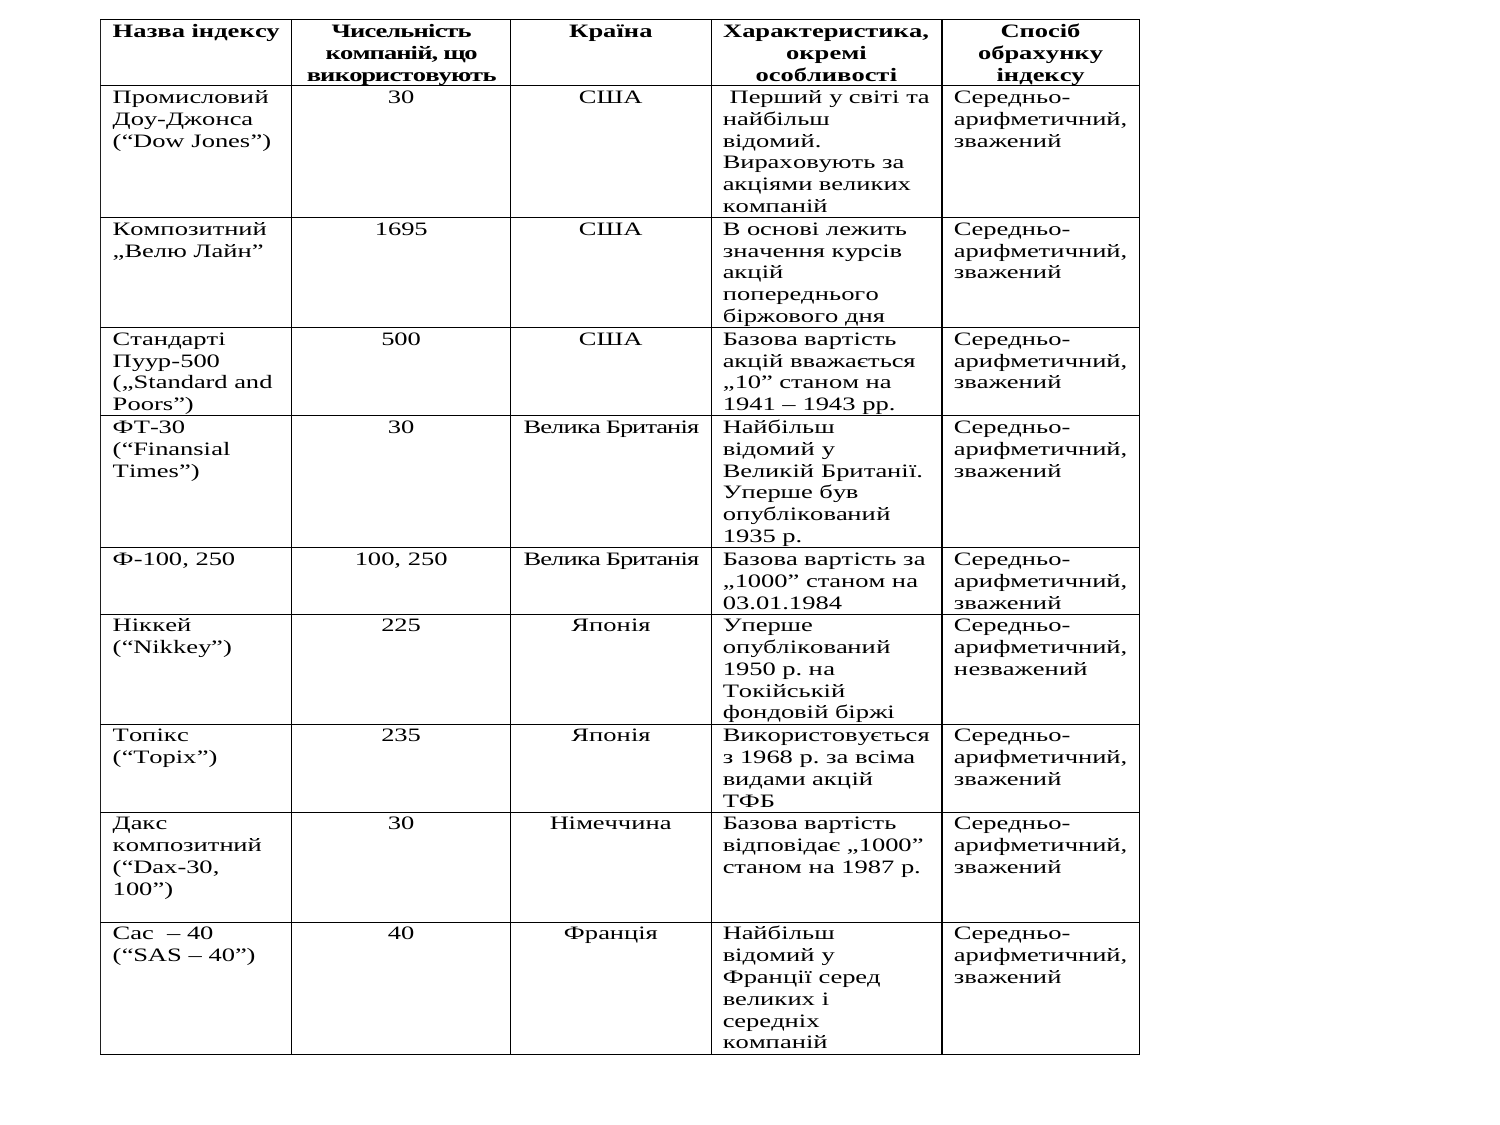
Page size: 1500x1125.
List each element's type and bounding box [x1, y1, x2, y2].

list [100, 18, 1140, 1079]
